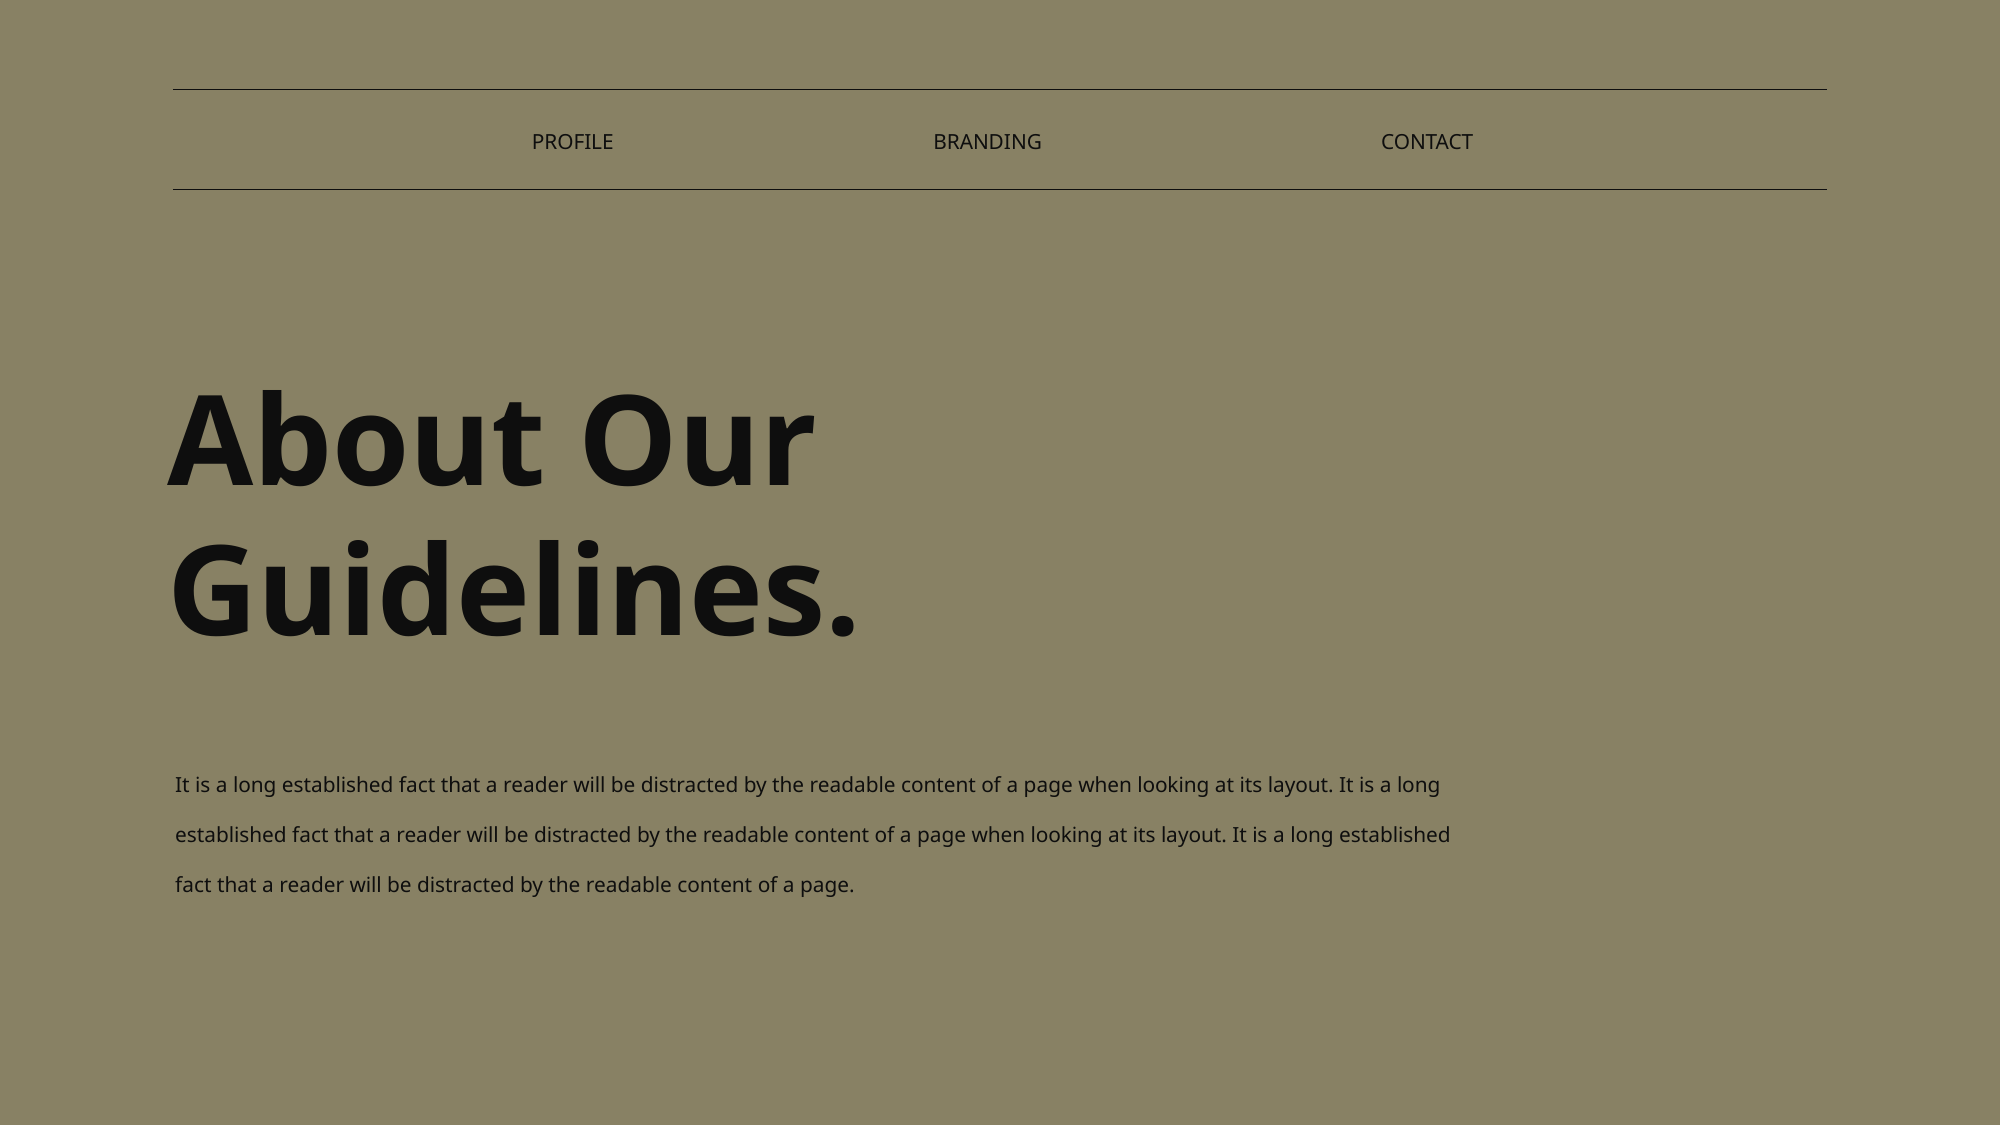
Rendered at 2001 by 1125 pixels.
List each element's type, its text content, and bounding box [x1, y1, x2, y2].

text_box About Our Guidelines. [152, 352, 886, 566]
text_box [437, 121, 1563, 162]
text_box It is a long established fact that a reader will be distracted by the readable content of a page when looking at its layout. It is a long established fact that a reader will be distracted by the readable content of a page when looking at its layout. It is a long established fact that a reader will be distracted by the readable content of a page. [160, 738, 1467, 904]
